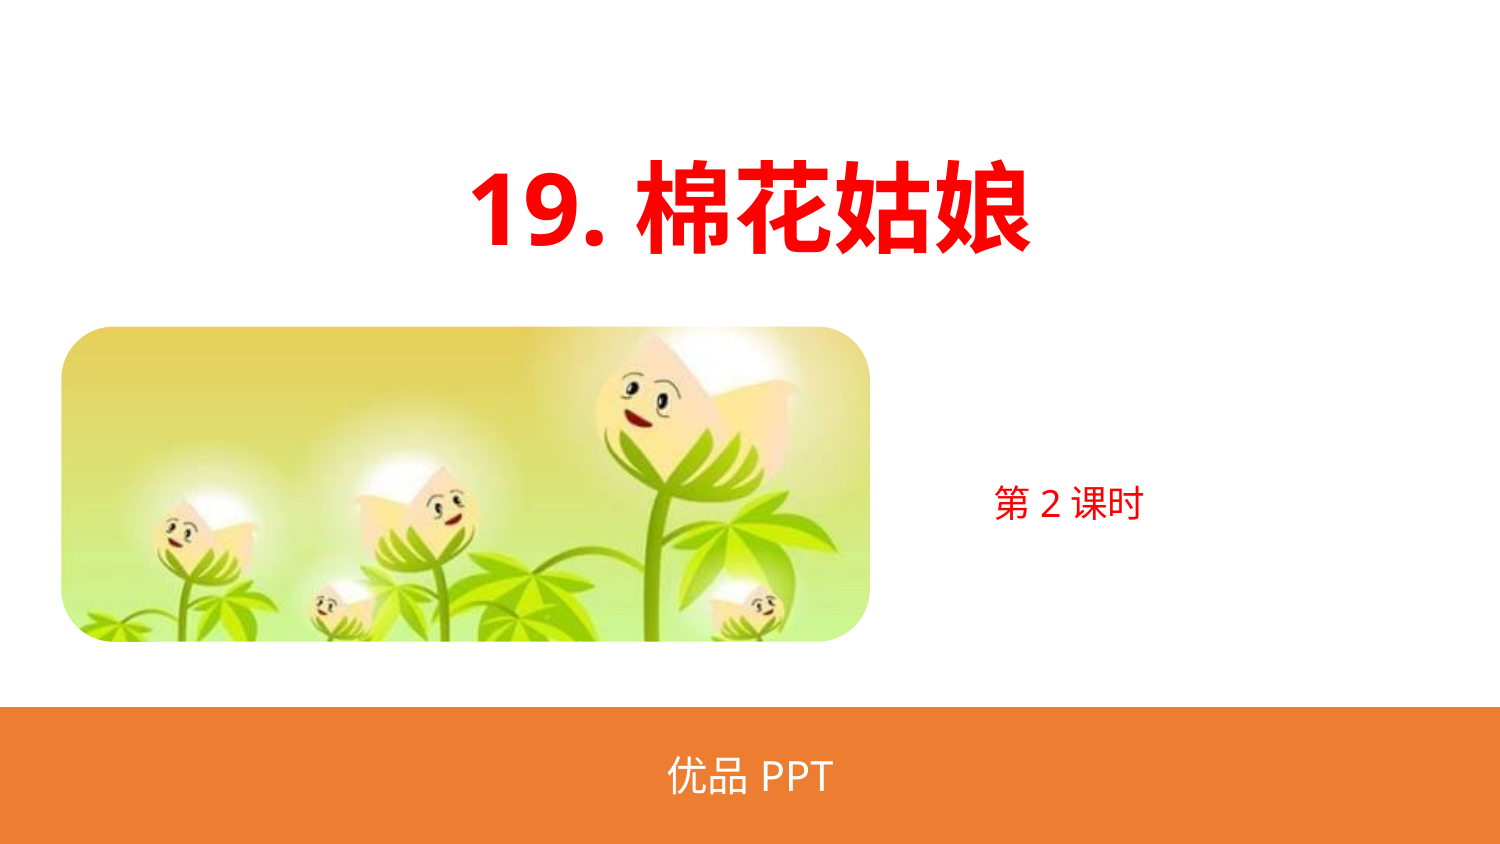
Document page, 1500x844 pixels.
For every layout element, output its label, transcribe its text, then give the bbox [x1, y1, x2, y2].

text_box 19.棉花姑娘 [0, 167, 1500, 259]
text_box 第2课时 [919, 481, 1220, 530]
picture [61, 326, 870, 642]
picture [0, 707, 1500, 844]
